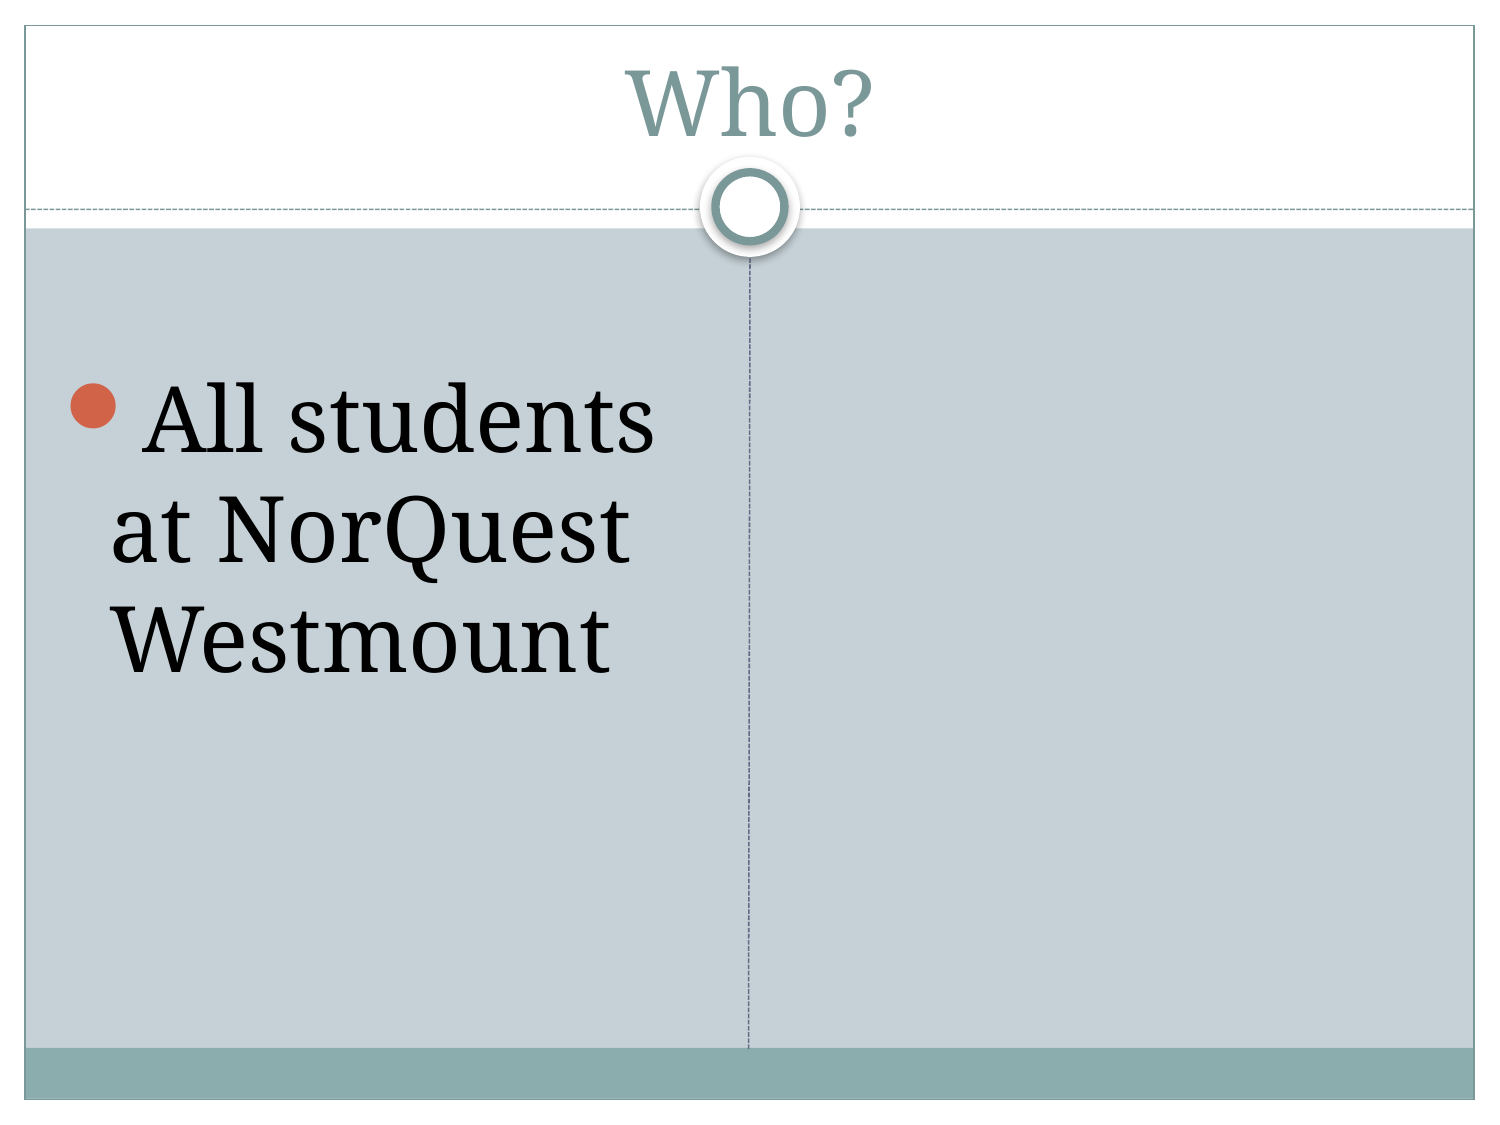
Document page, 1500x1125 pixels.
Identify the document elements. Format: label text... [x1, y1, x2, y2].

title Who? [49, 37, 1450, 162]
list All students at NorQuest Westmount [49, 224, 712, 993]
